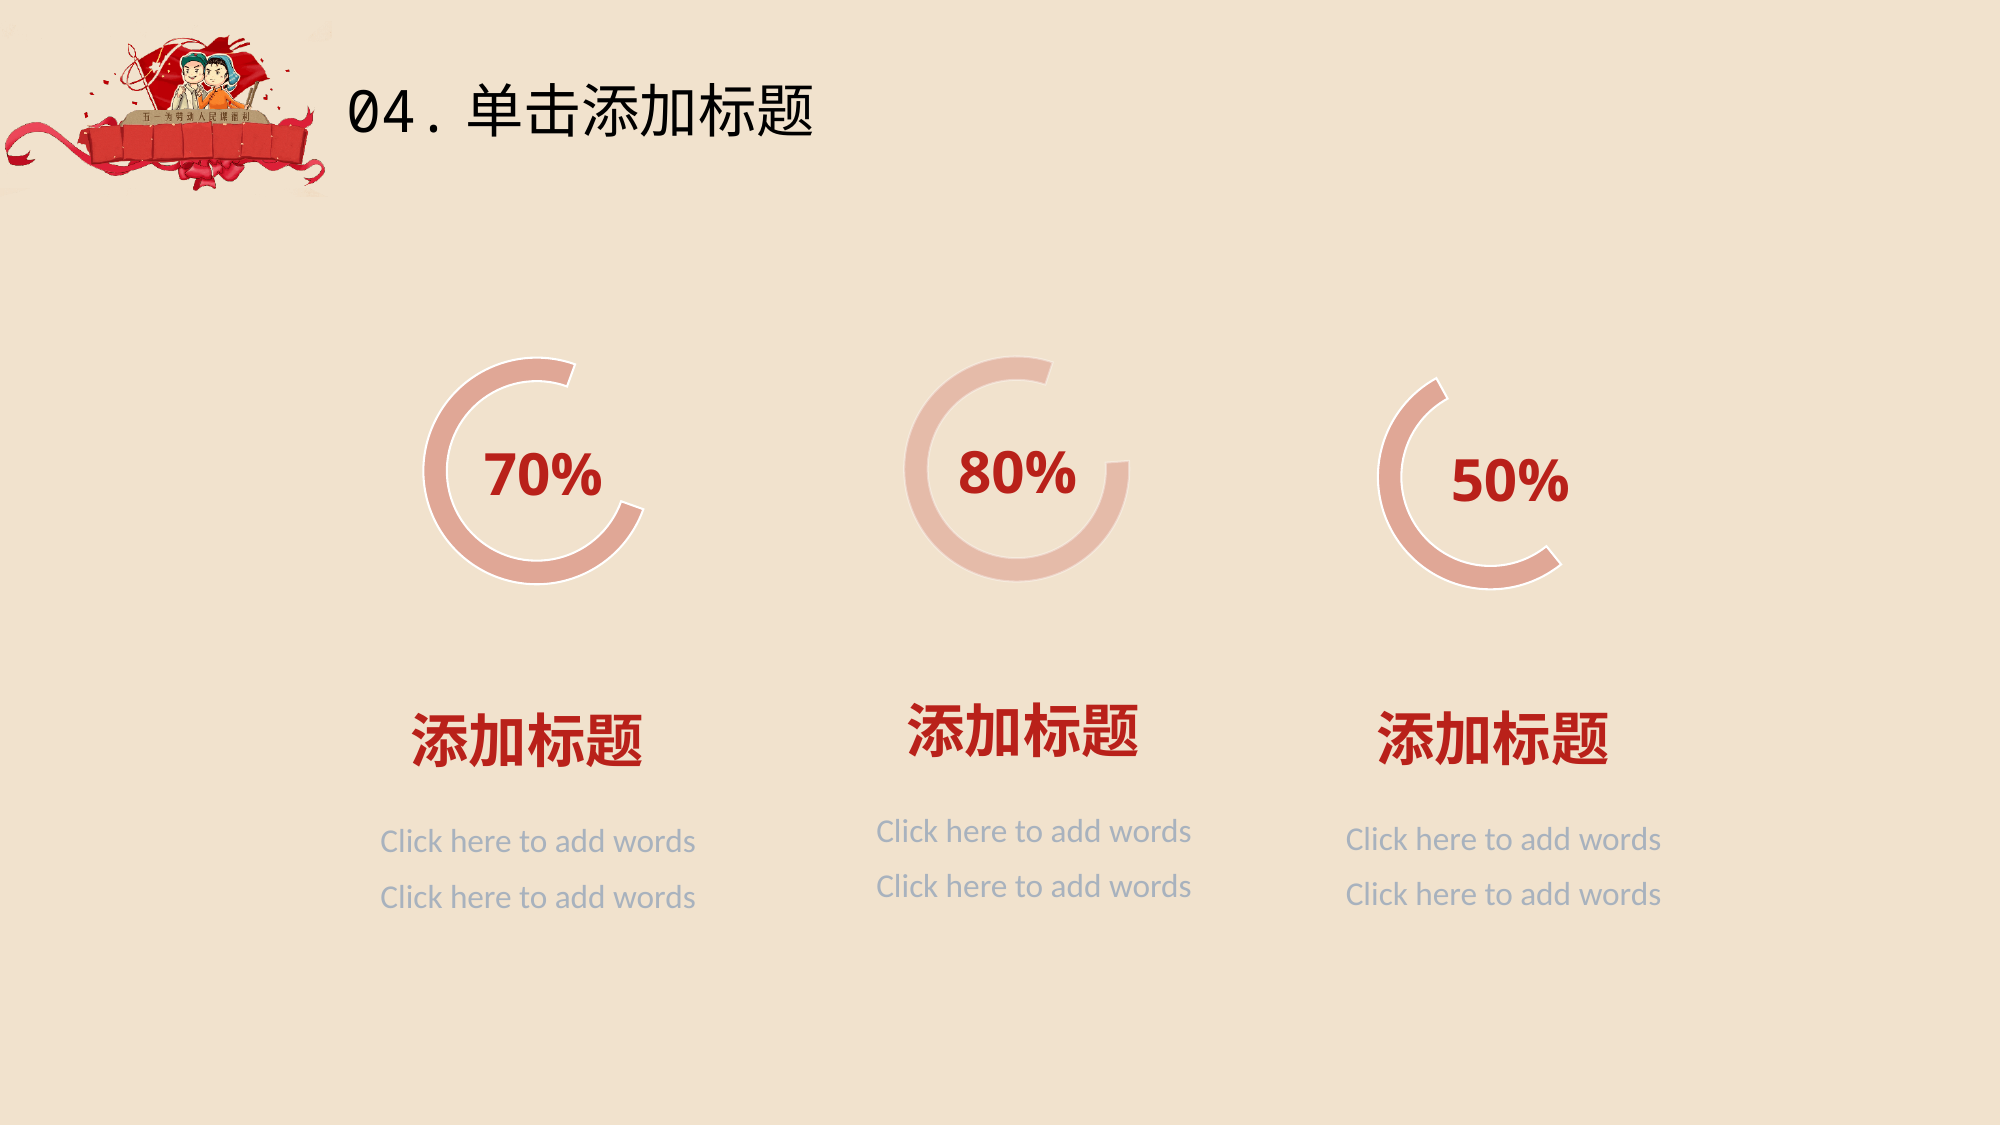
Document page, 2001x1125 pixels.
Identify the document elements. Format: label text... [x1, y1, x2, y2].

text_box Click here to add words [861, 801, 1274, 857]
picture [0, 21, 332, 197]
text_box 添加标题 [396, 696, 839, 782]
text_box Click here to add words [1330, 809, 1743, 865]
text_box Click here to add words [861, 857, 1274, 912]
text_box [423, 356, 1603, 590]
text_box Click here to add words [365, 812, 778, 867]
text_box Click here to add words [1330, 865, 1743, 920]
text_box Click here to add words [365, 867, 778, 922]
text_box 04.单击添加标题 [332, 66, 1063, 152]
text_box 添加标题 [1361, 694, 1805, 780]
text_box 添加标题 [891, 686, 1335, 772]
